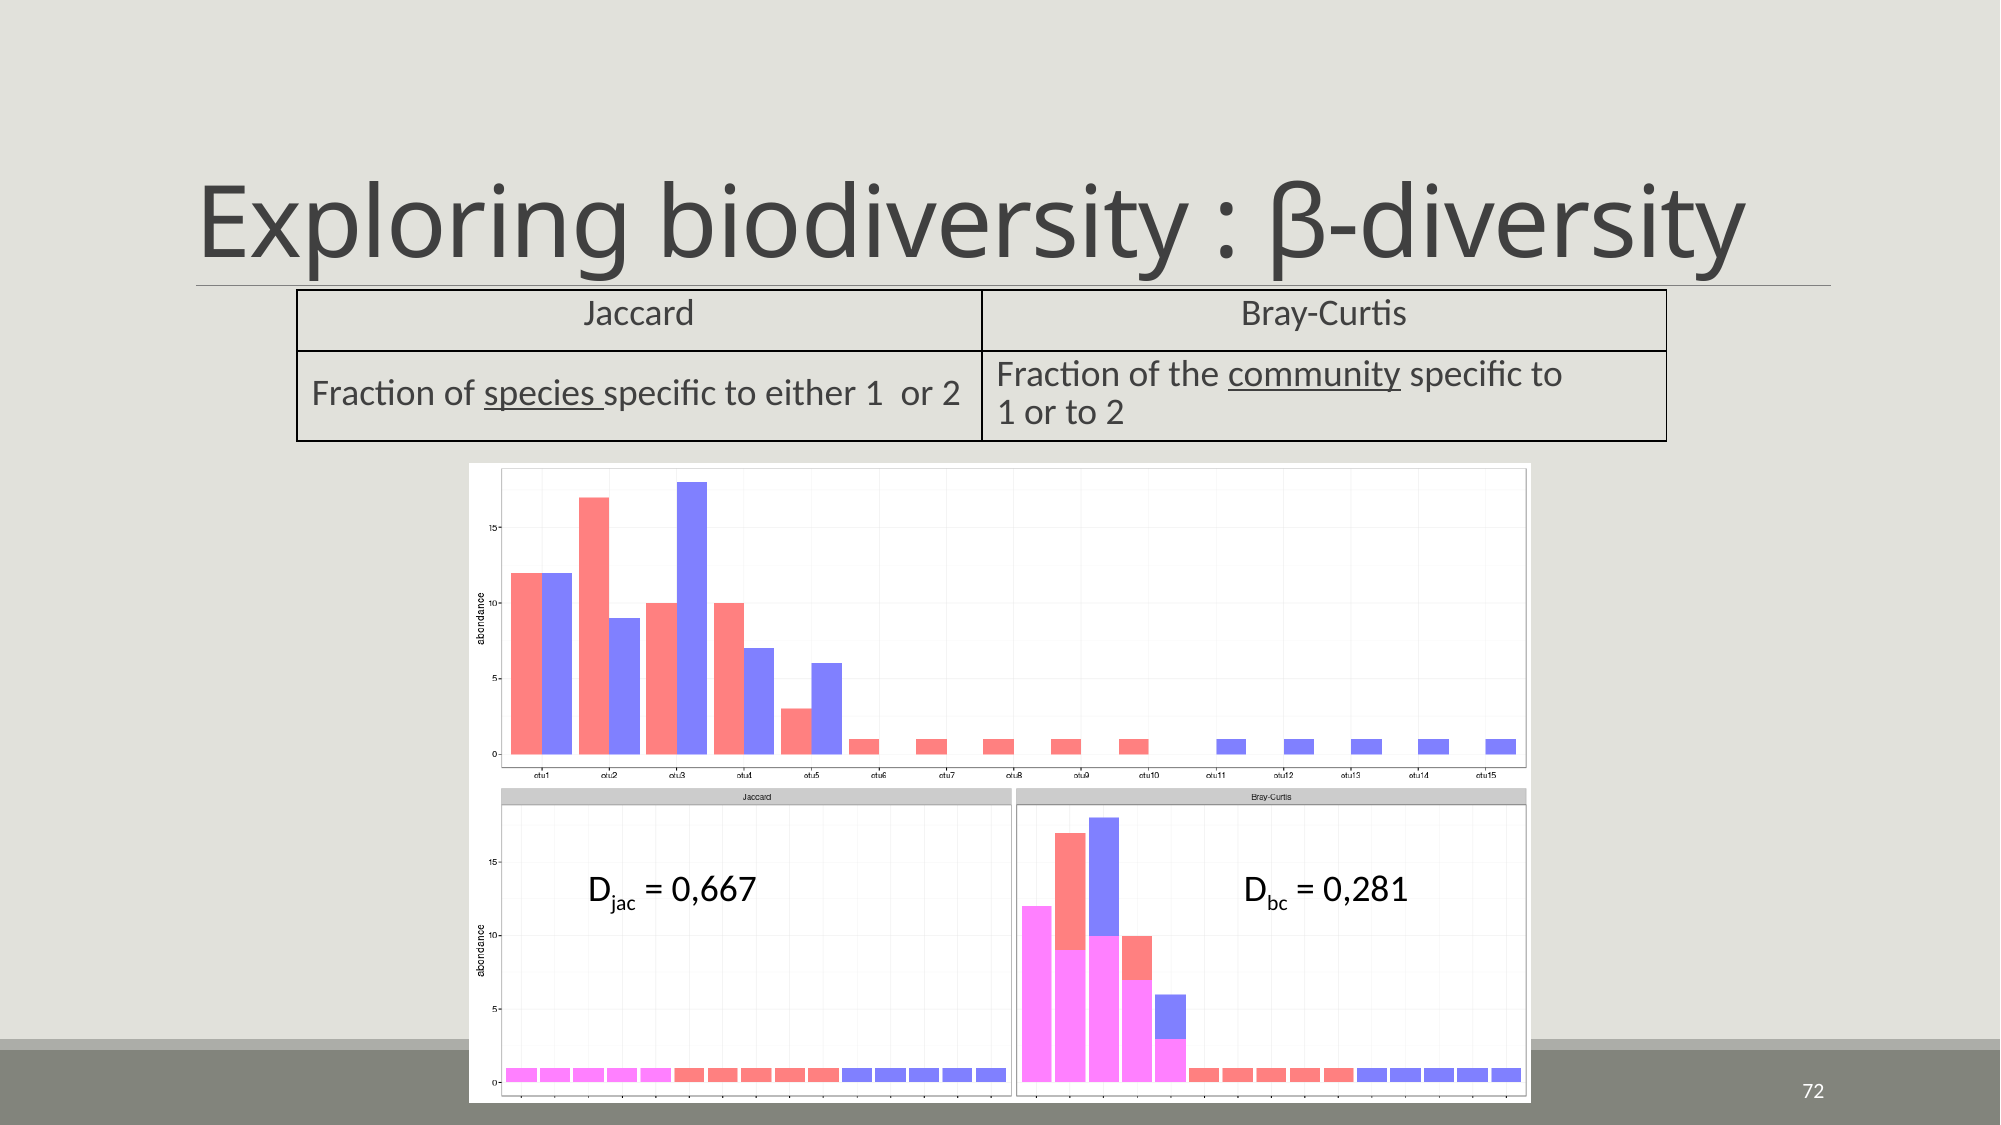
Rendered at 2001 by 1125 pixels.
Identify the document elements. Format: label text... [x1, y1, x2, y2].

table_header Bray-Curtis [983, 291, 1666, 350]
slide_number 72 [1624, 1059, 1840, 1120]
table_cell Fraction of the community specific to 1 or to 2 [983, 352, 1666, 440]
table_cell Fraction of species specific to either 1 or 2 [298, 352, 981, 440]
picture [468, 462, 1532, 1104]
title Exploring biodiversity : β-diversity [180, 47, 1830, 285]
table_header Jaccard [298, 291, 981, 350]
